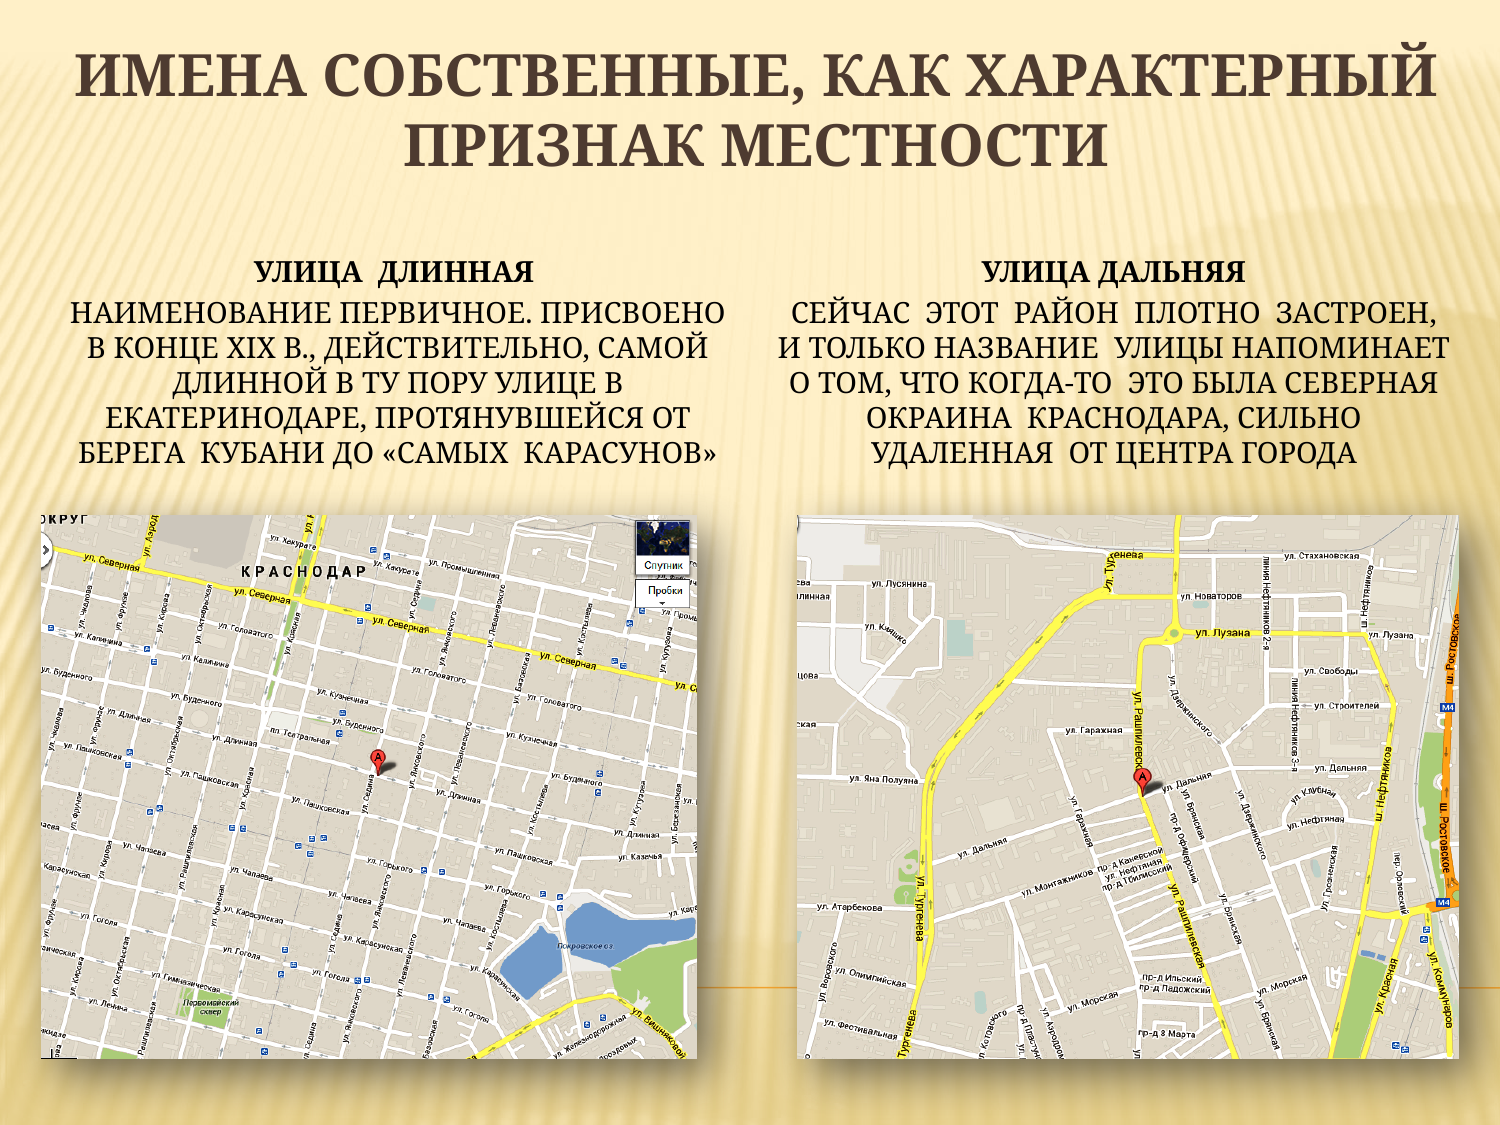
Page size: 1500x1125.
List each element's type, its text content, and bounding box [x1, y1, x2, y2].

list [40, 515, 697, 1059]
list улица длинная Наименование первичное. Присвоено в конце XIX в., действительно, самой длинной в ту пору улице в Екатеринодаре, протянувшейся от берега Кубани до «самых Карасунов» [45, 196, 751, 528]
title Имена собственные, как характерный признак местности [50, 30, 1463, 185]
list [796, 515, 1460, 1059]
list Улица Дальняя Сейчас этот район плотно застроен, И только название улицы напоминает о том, что когда-то это была северная окраина краснодара, сильно удаленная от центра города [761, 196, 1467, 528]
